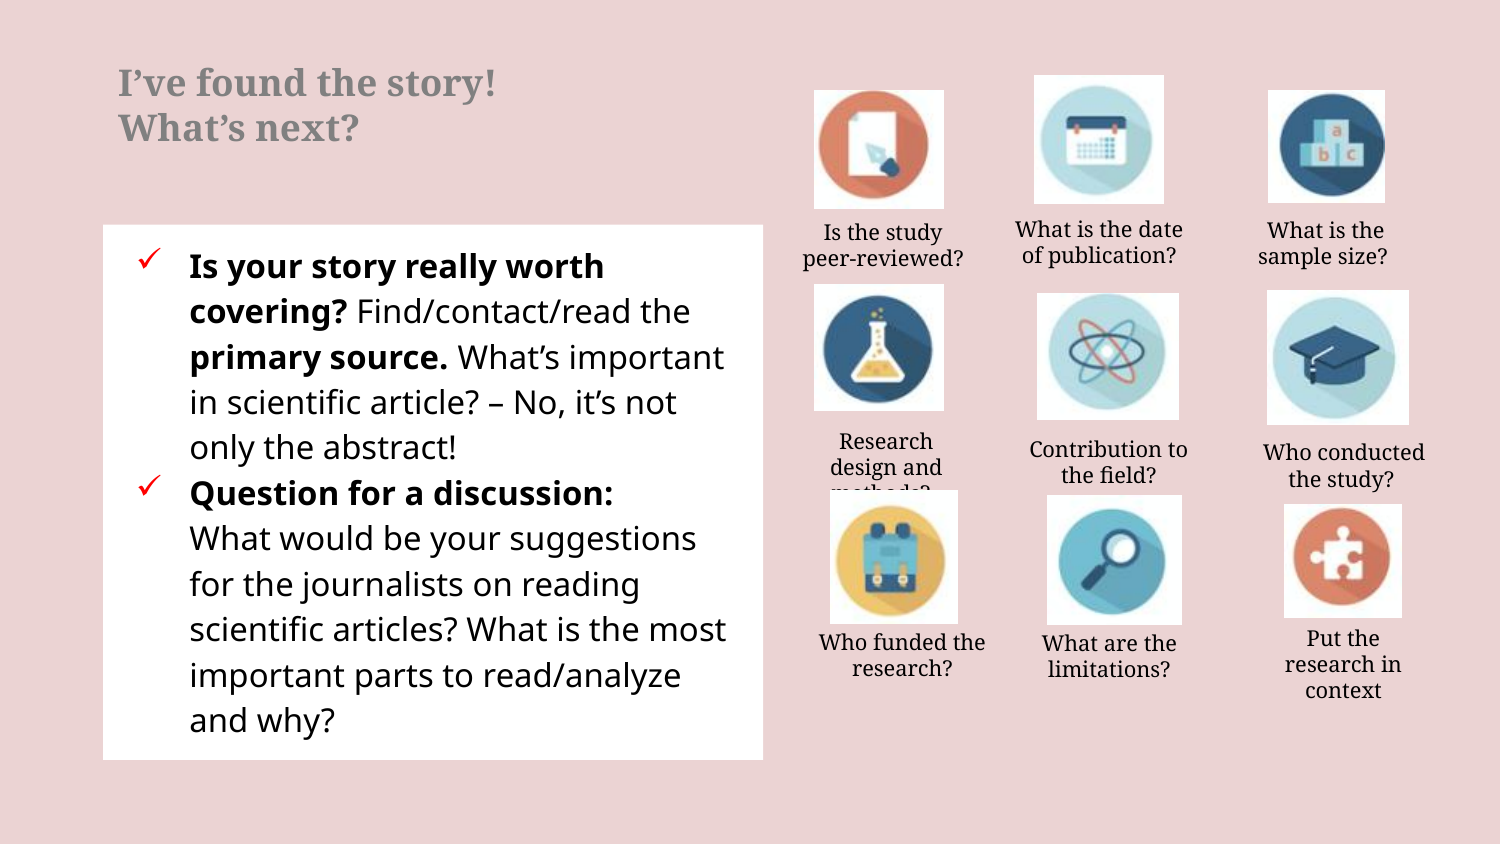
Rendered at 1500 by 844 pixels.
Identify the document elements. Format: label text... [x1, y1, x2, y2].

text_box Put the research in context [1247, 617, 1440, 711]
text_box What is the sample size? [1239, 208, 1413, 277]
text_box What is the date of publication? [995, 207, 1204, 276]
list Is your story really worth covering? Find/contact/read the primary source. What’s important in scientific article? – No, it’s not only the abstract! Question for a discussion: What would be your suggestions for the journalists on reading scientific articles? What is the most important parts to read/analyze and why? [103, 224, 764, 760]
picture [1037, 293, 1179, 420]
picture [1268, 89, 1385, 204]
picture [1267, 289, 1409, 425]
title I’ve found the story! What’s next? [103, 44, 763, 208]
picture [814, 89, 944, 209]
text_box Who funded the research? [779, 621, 1026, 689]
picture [1284, 504, 1403, 618]
picture [1047, 495, 1182, 625]
text_box Contribution to the field? [1014, 428, 1204, 496]
text_box Is the study peer-reviewed? [779, 211, 988, 279]
picture [829, 490, 958, 624]
text_box Research design and methods? [793, 420, 980, 514]
picture [814, 284, 944, 411]
text_box What are the limitations? [994, 622, 1224, 690]
picture [1034, 74, 1164, 205]
text_box Who conducted the study? [1247, 431, 1441, 499]
